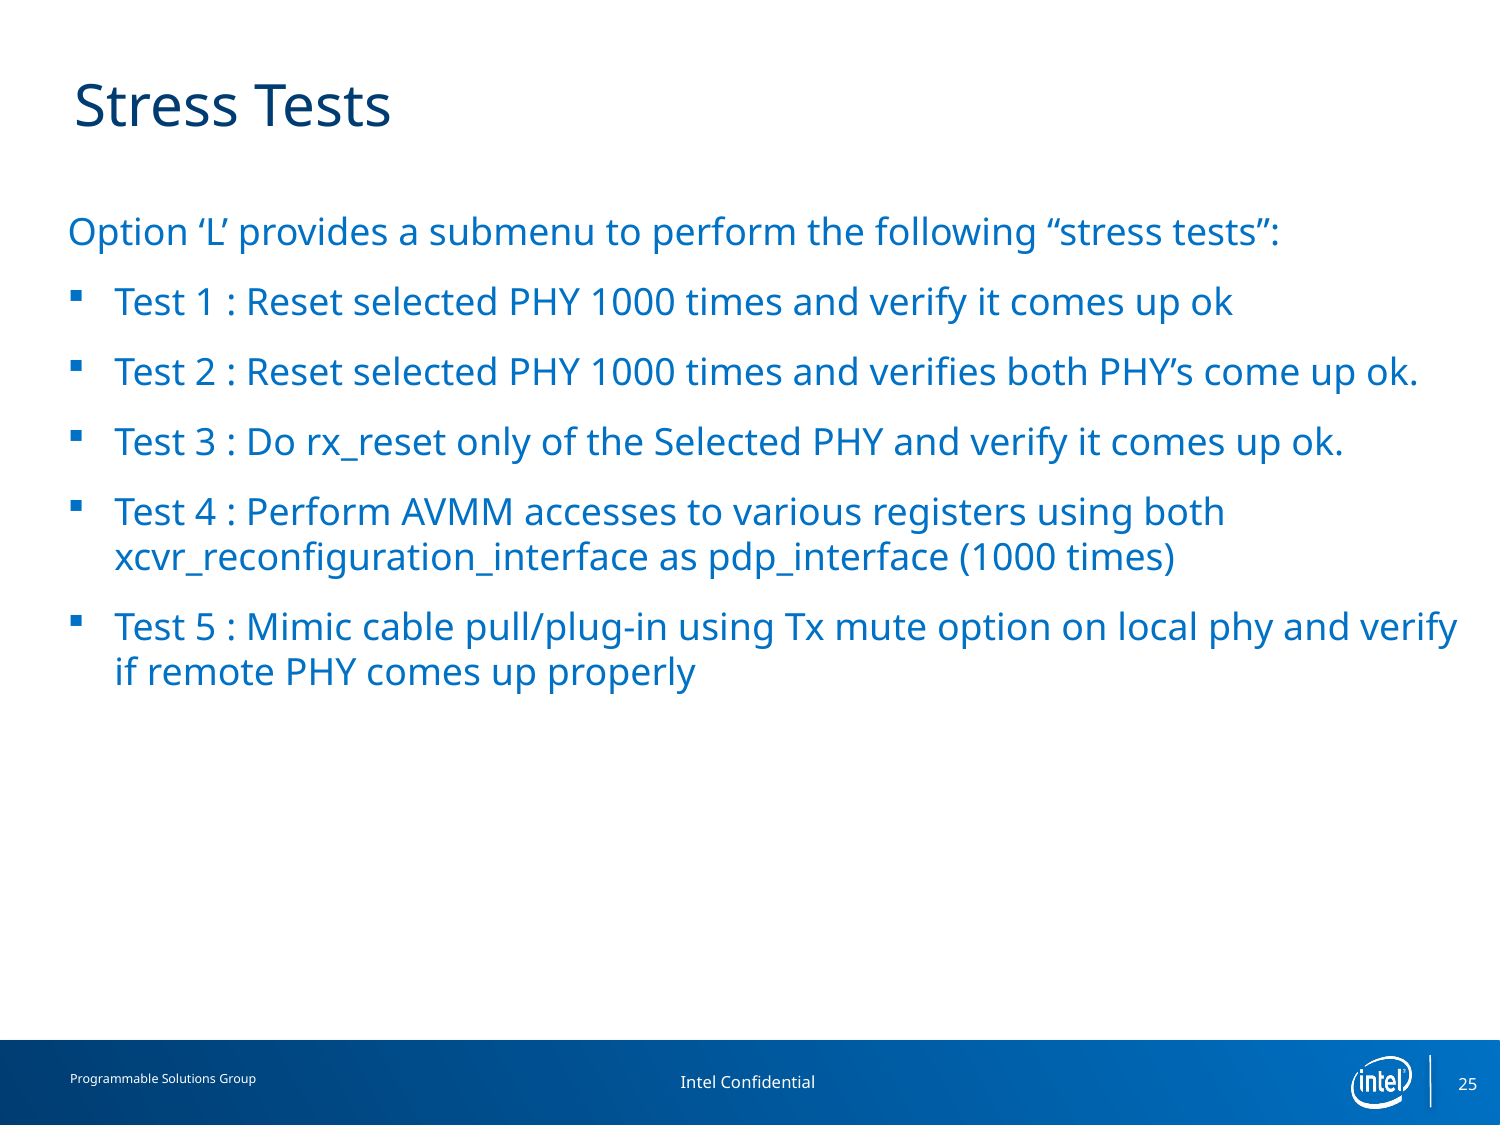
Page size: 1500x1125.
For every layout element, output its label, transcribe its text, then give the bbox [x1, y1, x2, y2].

slide_number 25 [1127, 1055, 1478, 1116]
list Option ‘L’ provides a submenu to perform the following “stress tests”: Test 1 : Reset selected PHY 1000 times and verify it comes up ok Test 2 : Reset selected PHY 1000 times and verifies both PHY’s come up ok. Test 3 : Do rx_reset only of the Selected PHY and verify it comes up ok. Test 4 : Perform AVMM accesses to various registers using both xcvr_reconfiguration_interface as pdp_interface (1000 times) Test 5 : Mimic cable pull/plug-in using Tx mute option on local phy and verify if remote PHY comes up properly [67, 208, 1463, 1034]
title Stress Tests [74, 67, 1425, 208]
